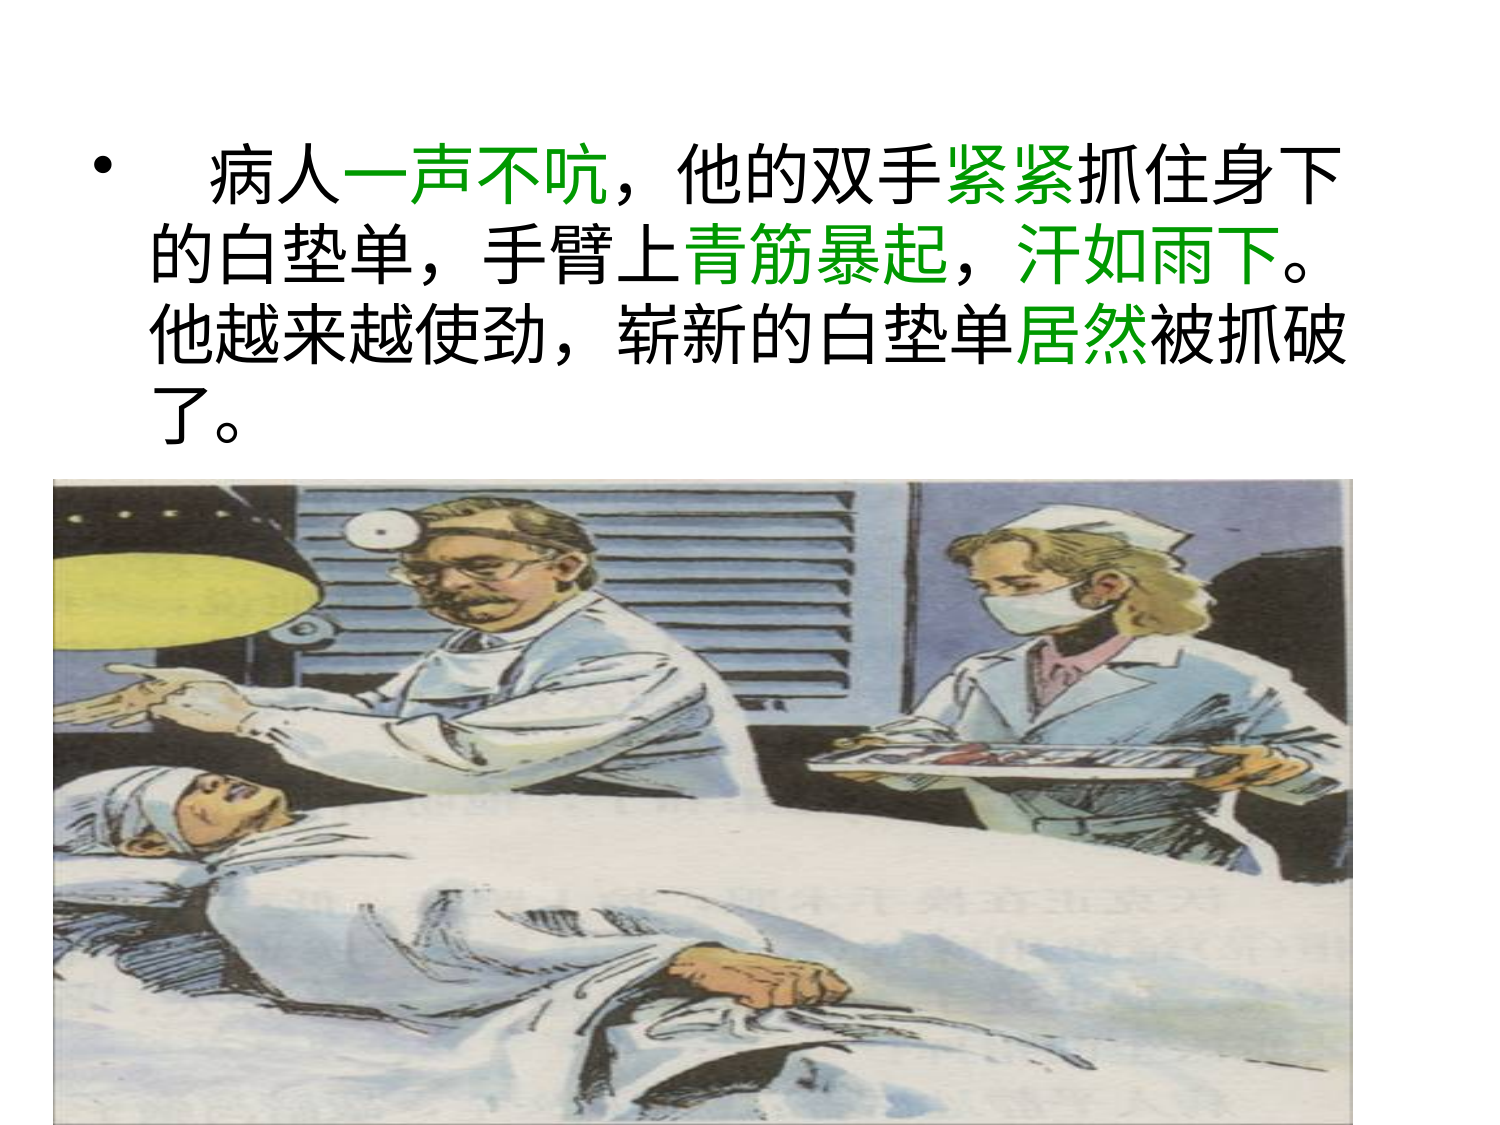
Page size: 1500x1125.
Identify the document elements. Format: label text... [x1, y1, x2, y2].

picture [53, 479, 1353, 1125]
list 病人一声不吭，他的双手紧紧抓住身下的白垫单，手臂上青筋暴起，汗如雨下。他越来越使劲，崭新的白垫单居然被抓破了。 [76, 125, 1415, 864]
